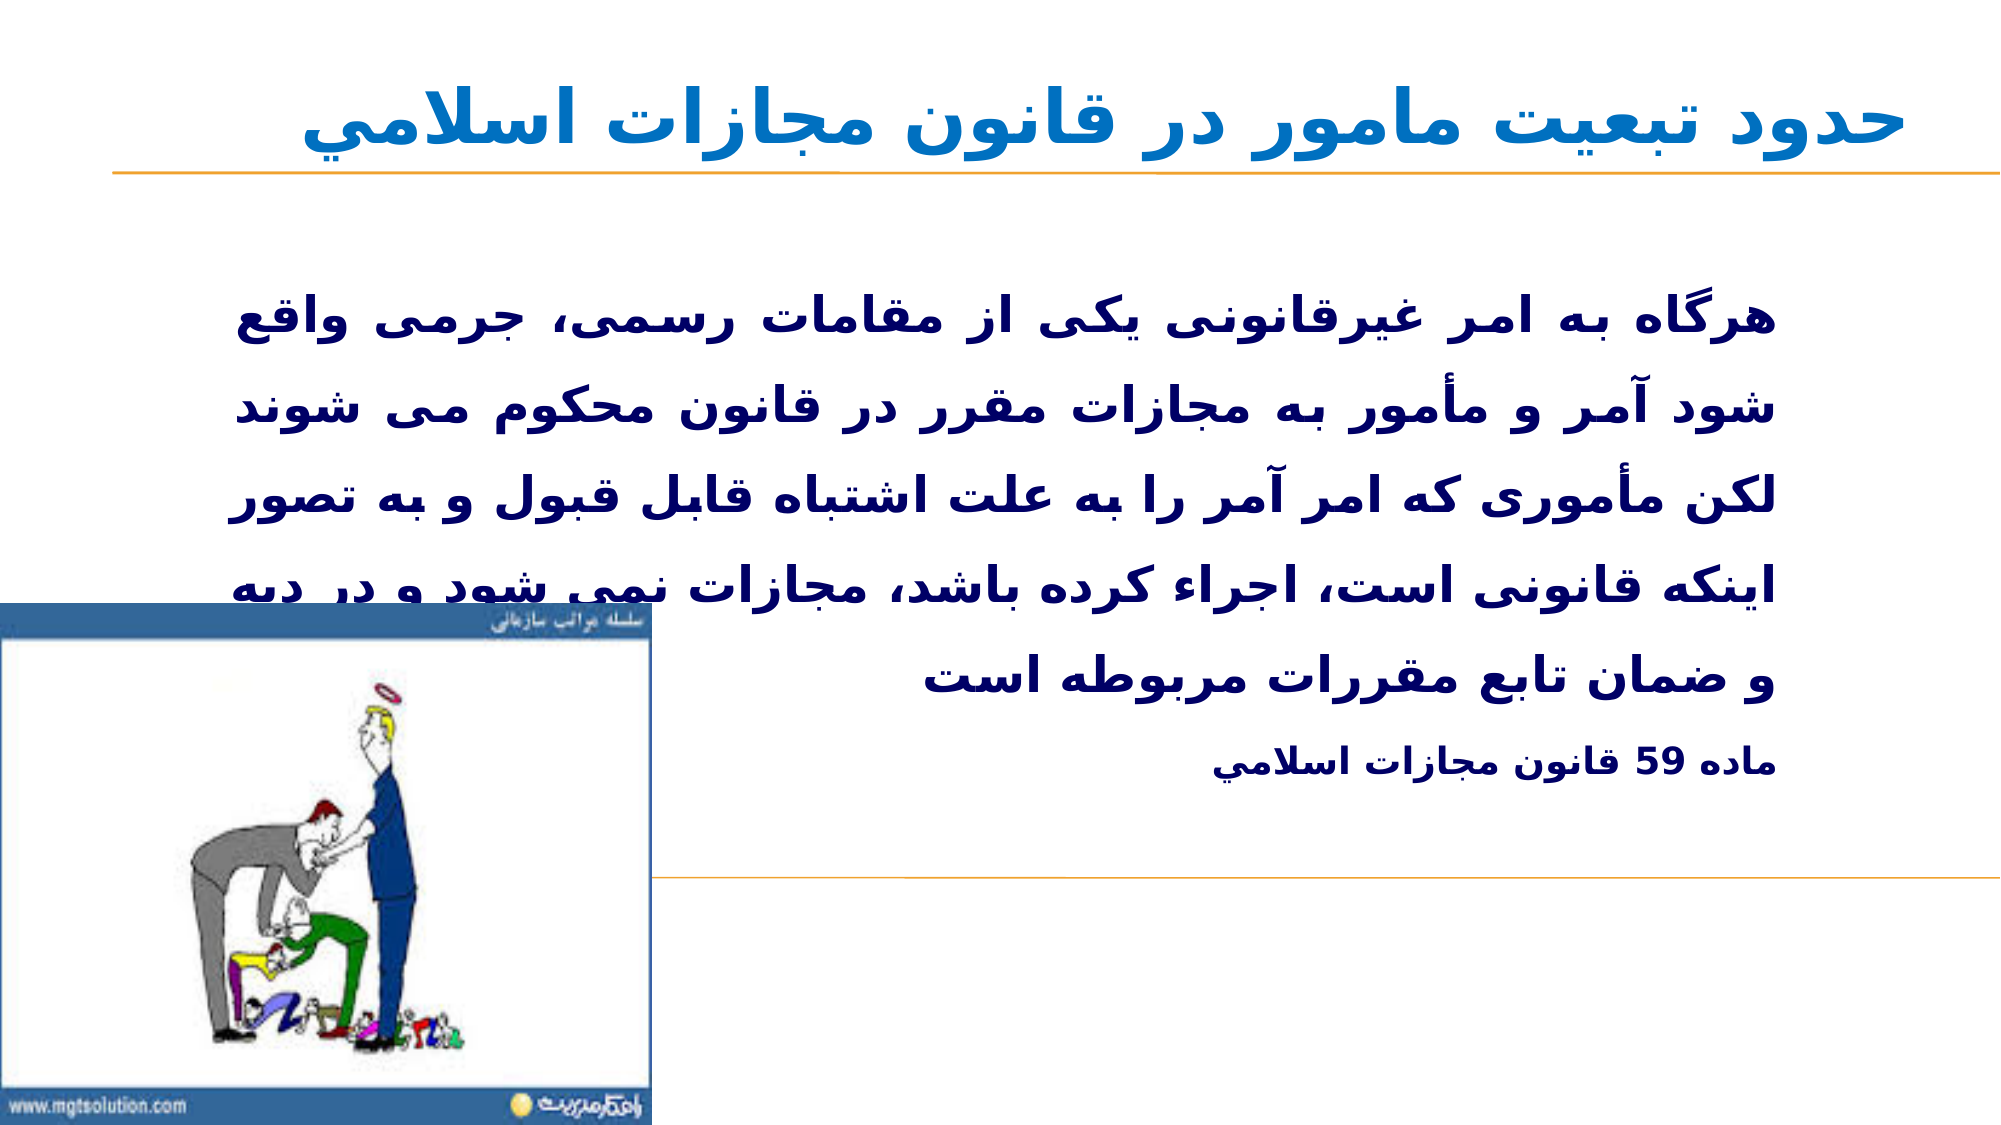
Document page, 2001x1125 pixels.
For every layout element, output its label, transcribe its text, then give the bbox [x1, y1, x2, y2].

text_box حدود تبعيت مامور در قانون مجازات اسلامي [285, 42, 1715, 185]
picture [0, 603, 653, 1125]
text_box هرگاه به امر غیرقانونی یکی از مقامات رسمی، جرمی واقع شود آمر و مأمور به مجازات مقرر در قانون محکوم می شوند لکن مأموری که امر آمر را به علت اشتباه قابل قبول و به تصور اینکه قانونی است، اجراء کرده باشد، مجازات نمی شود و در دیه و ضمان تابع مقررات مربوطه است ماده 59 قانون مجازات اسلامي [185, 215, 1823, 820]
